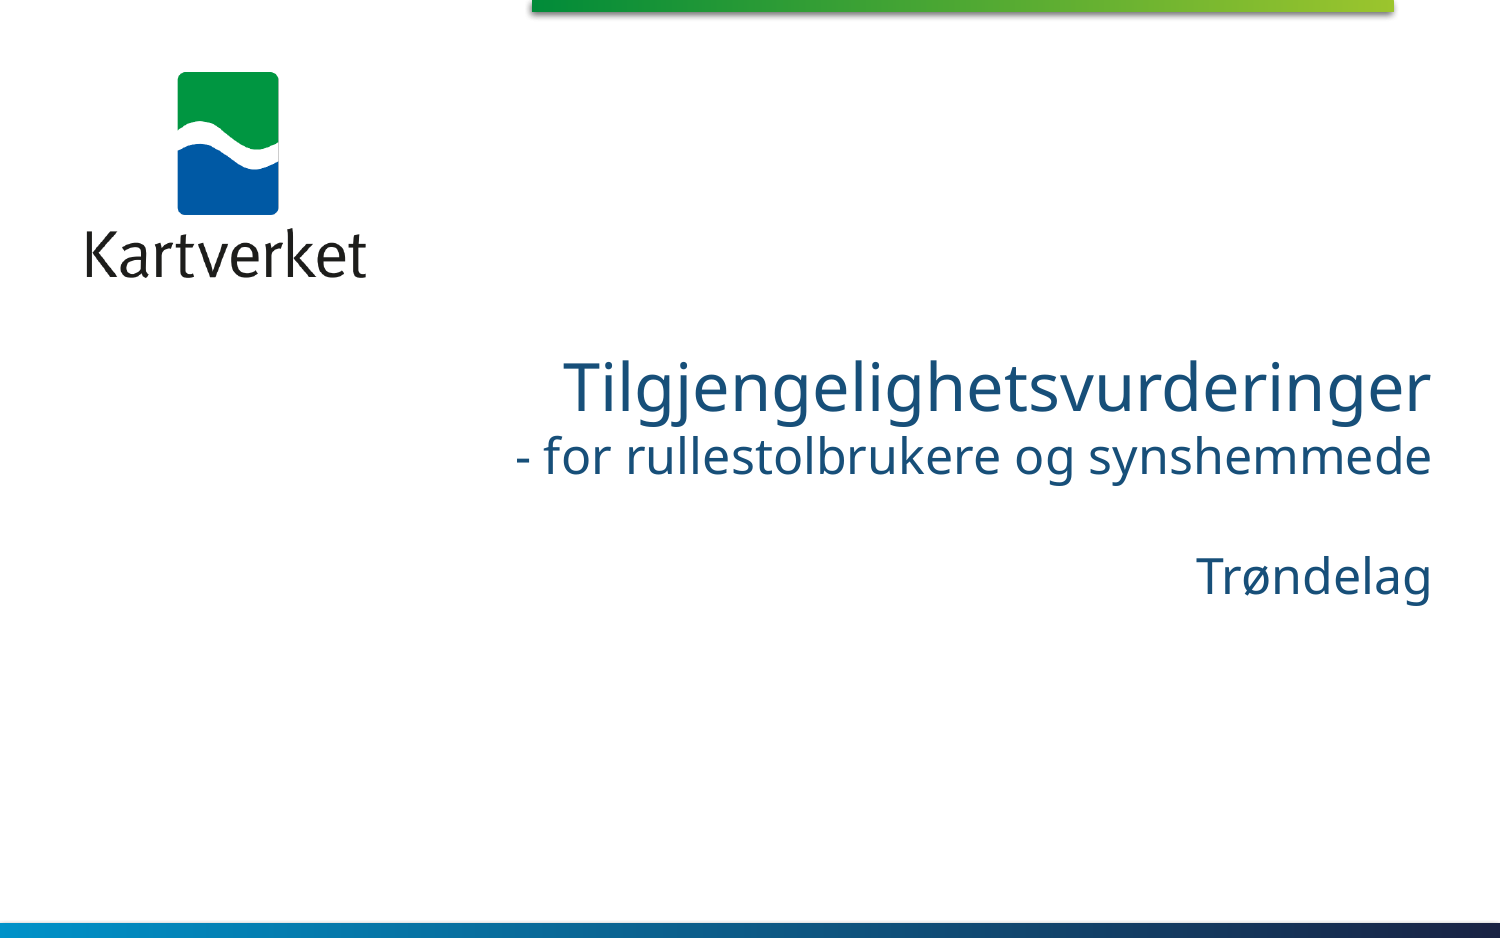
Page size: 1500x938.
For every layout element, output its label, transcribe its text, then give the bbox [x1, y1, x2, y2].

text_box Tilgjengelighetsvurderinger - for rullestolbrukere og synshemmede Trøndelag [66, 337, 1449, 613]
